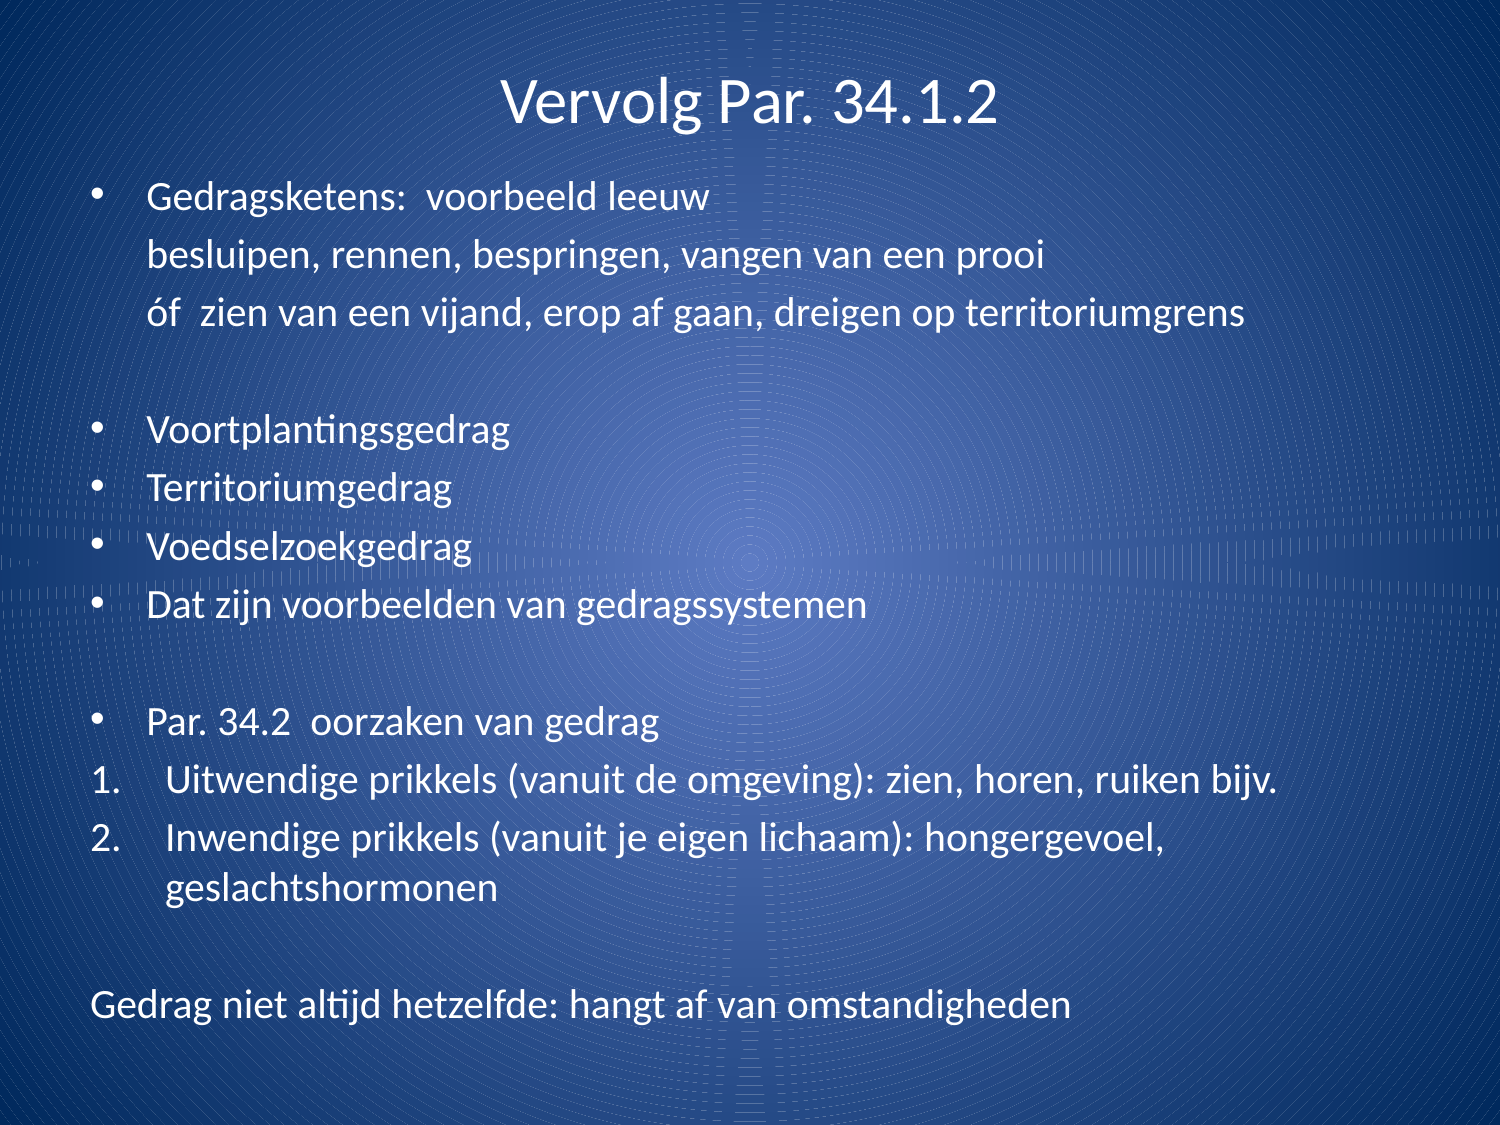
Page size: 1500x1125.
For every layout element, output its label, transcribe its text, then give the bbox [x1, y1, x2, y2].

title Vervolg Par. 34.1.2 [75, 45, 1425, 149]
list Gedragsketens: voorbeeld leeuw besluipen, rennen, bespringen, vangen van een prooi óf zien van een vijand, erop af gaan, dreigen op territoriumgrens Voortplantingsgedrag Territoriumgedrag Voedselzoekgedrag Dat zijn voorbeelden van gedragssystemen Par. 34.2 oorzaken van gedrag Uitwendige prikkels (vanuit de omgeving): zien, horen, ruiken bijv. Inwendige prikkels (vanuit je eigen lichaam): hongergevoel, geslachtshormonen Gedrag niet altijd hetzelfde: hangt af van omstandigheden [75, 160, 1425, 1059]
